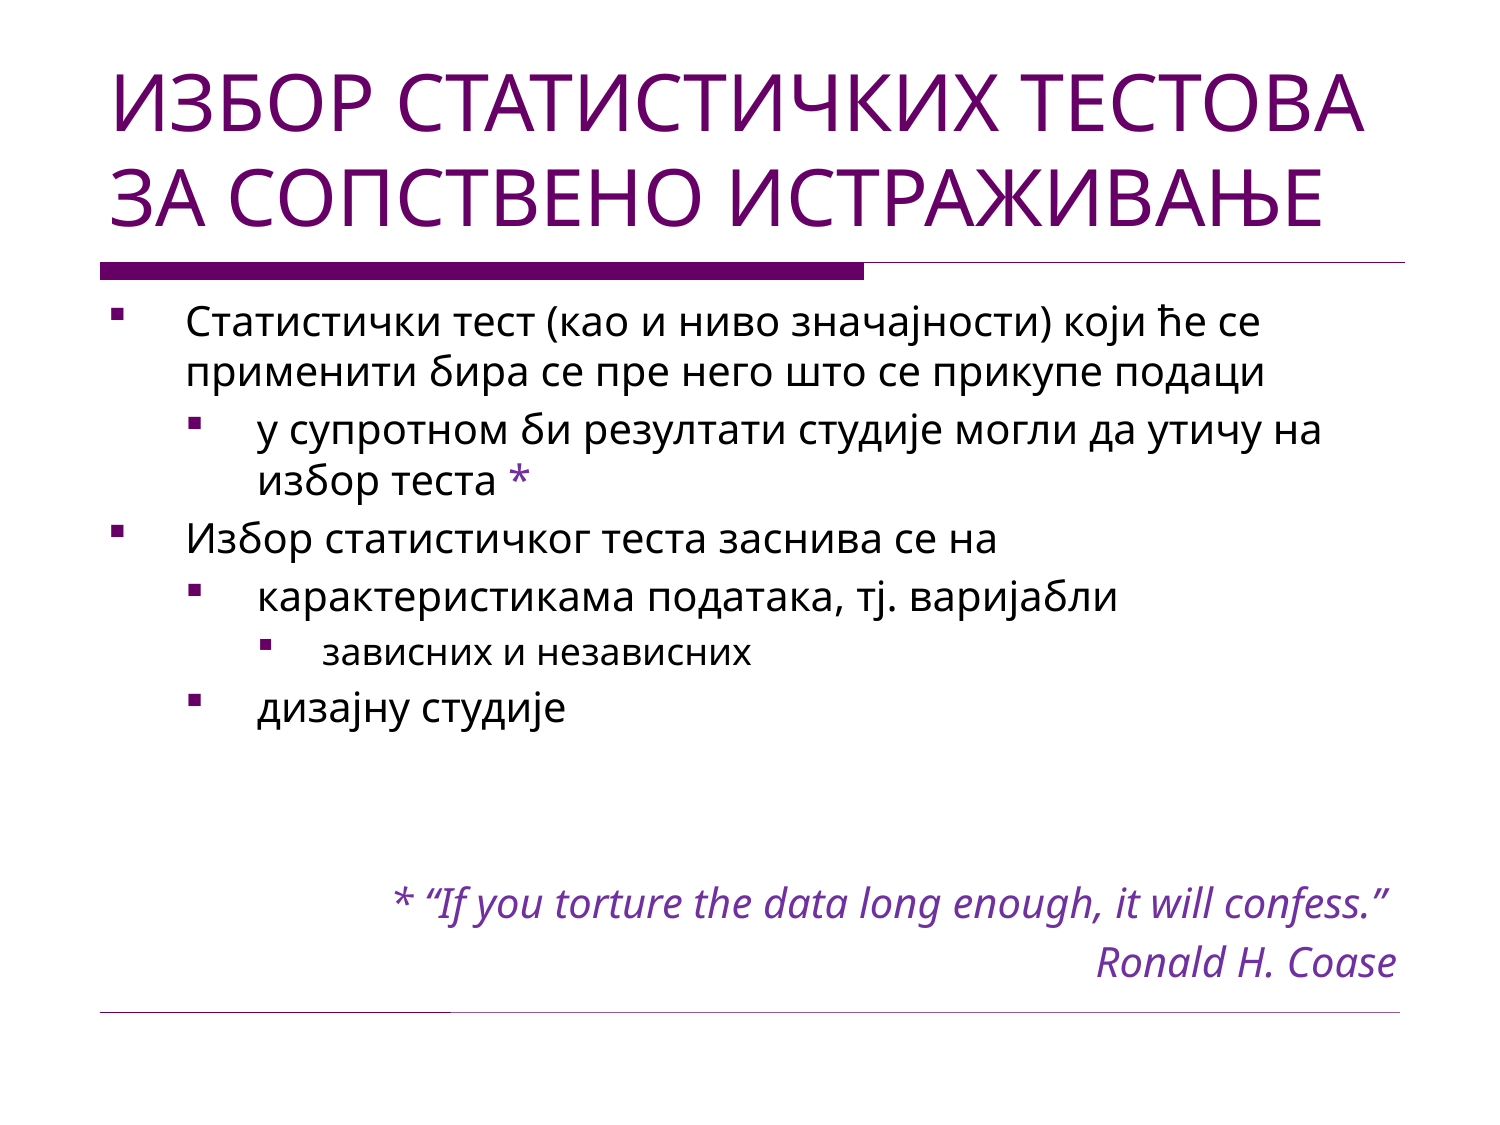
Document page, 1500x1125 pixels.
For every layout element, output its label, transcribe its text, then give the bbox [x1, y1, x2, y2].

title ИЗБОР СТАТИСТИЧКИХ ТЕСТОВА ЗА СОПСТВЕНО ИСТРАЖИВАЊЕ [93, 49, 1407, 250]
list Статистички тест (као и ниво значајности) који ће се применити бира се пре него што се прикупе подаци у супротном би резултати студије могли да утичу на избор теста * Избор статистичког теста заснива се на карактеристикама података, тј. варијабли зависних и независних дизајну студије * “If you torture the data long enough, it will confess.” Ronald H. Coase [92, 287, 1413, 988]
